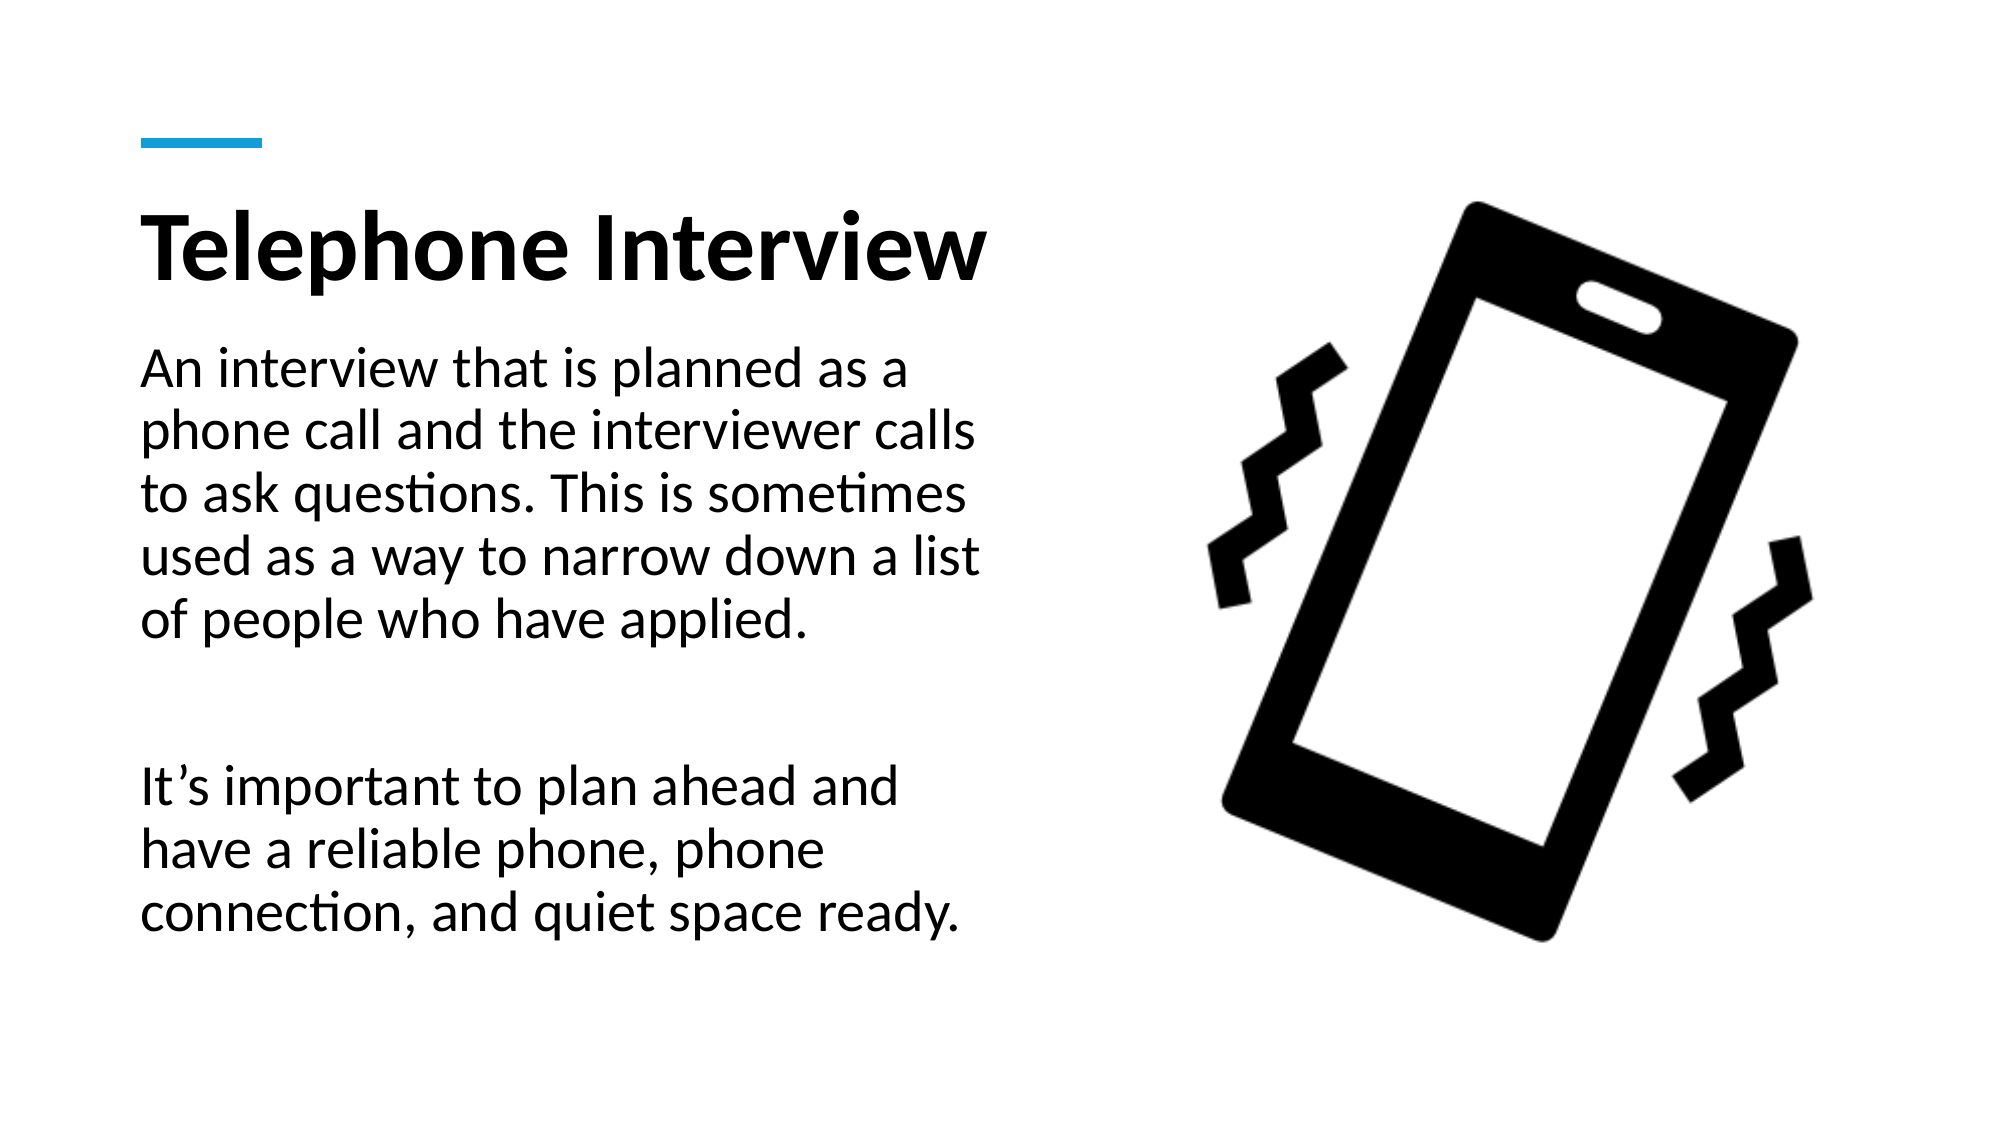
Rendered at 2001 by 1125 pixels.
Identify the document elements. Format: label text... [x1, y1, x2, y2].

title Telephone Interview [124, 186, 1123, 330]
list An interview that is planned as a phone call and the interviewer calls to ask questions. This is sometimes used as a way to narrow down a list of people who have applied. It’s important to plan ahead and have a reliable phone, phone connection, and quiet space ready. [124, 329, 1029, 1042]
picture [1123, 186, 1898, 960]
